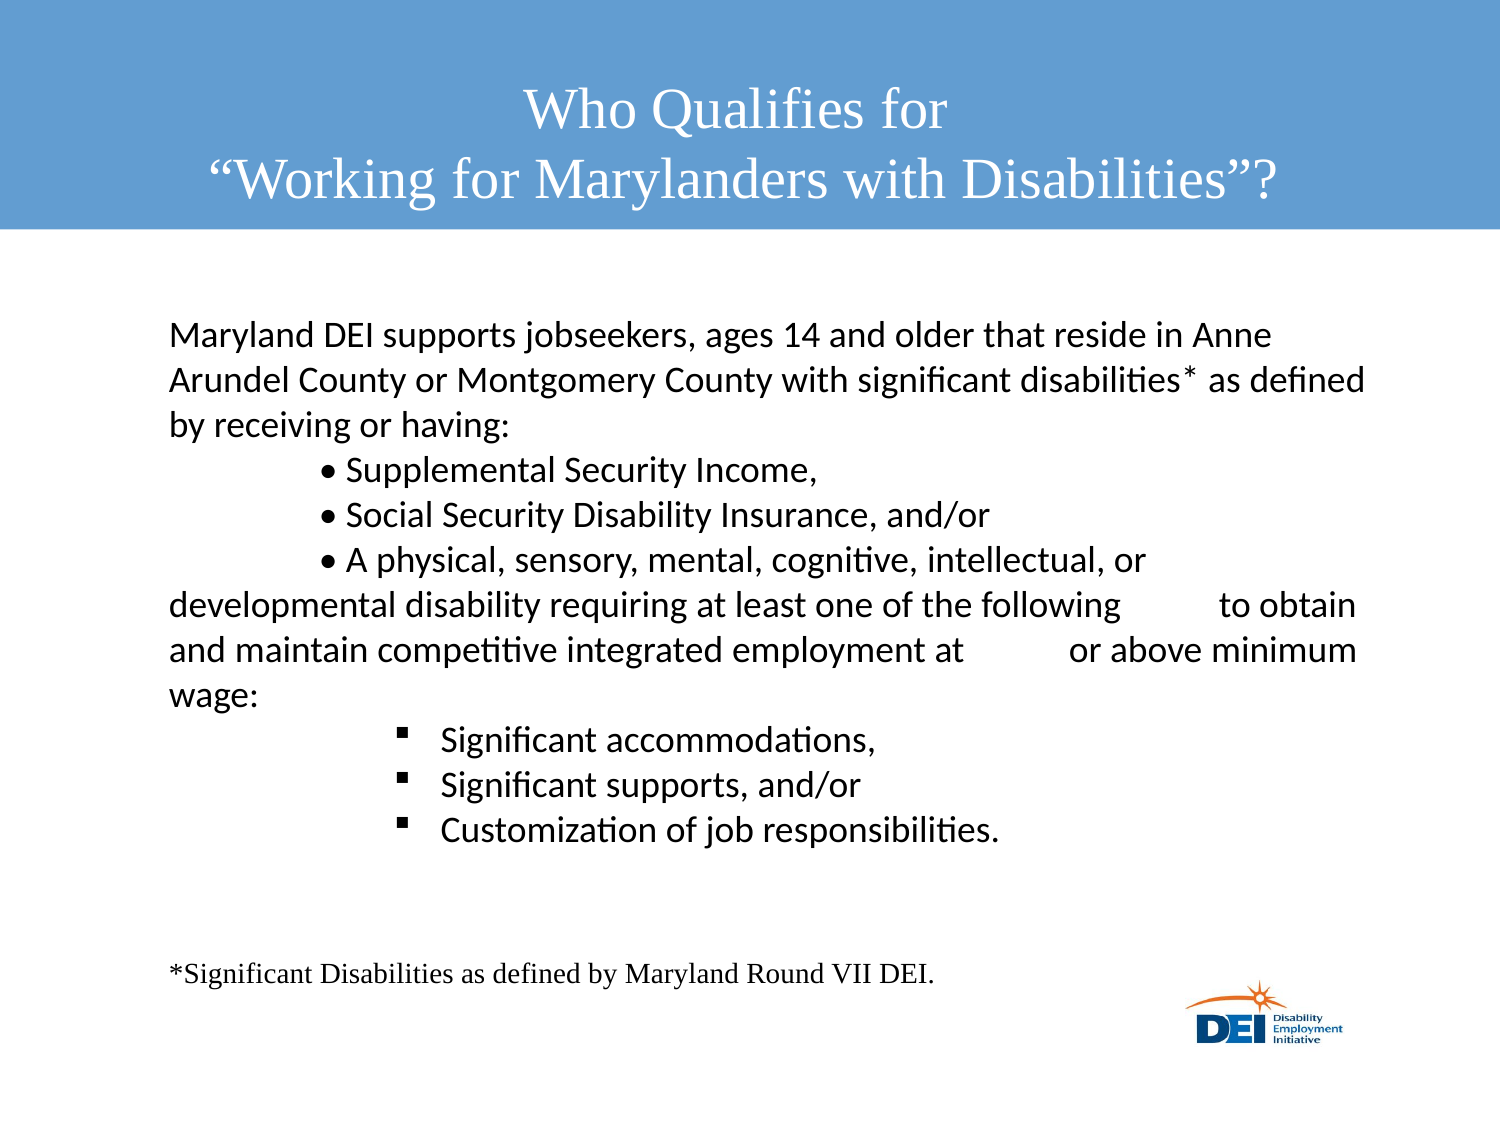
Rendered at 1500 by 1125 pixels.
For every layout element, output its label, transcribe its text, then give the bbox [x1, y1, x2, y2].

picture [1185, 971, 1351, 1060]
text_box Maryland DEI supports jobseekers, ages 14 and older that reside in Anne Arundel County or Montgomery County with significant disabilities* as defined by receiving or having: • Supplemental Security Income, • Social Security Disability Insurance, and/or • A physical, sensory, mental, cognitive, intellectual, or developmental disability requiring at least one of the following to obtain and maintain competitive integrated employment at or above minimum wage: Significant accommodations, Significant supports, and/or Customization of job responsibilities. *Significant Disabilities as defined by Maryland Round VII DEI. [153, 302, 1414, 997]
text_box Who Qualifies for “Working for Marylanders with Disabilities”? [153, 62, 1333, 218]
